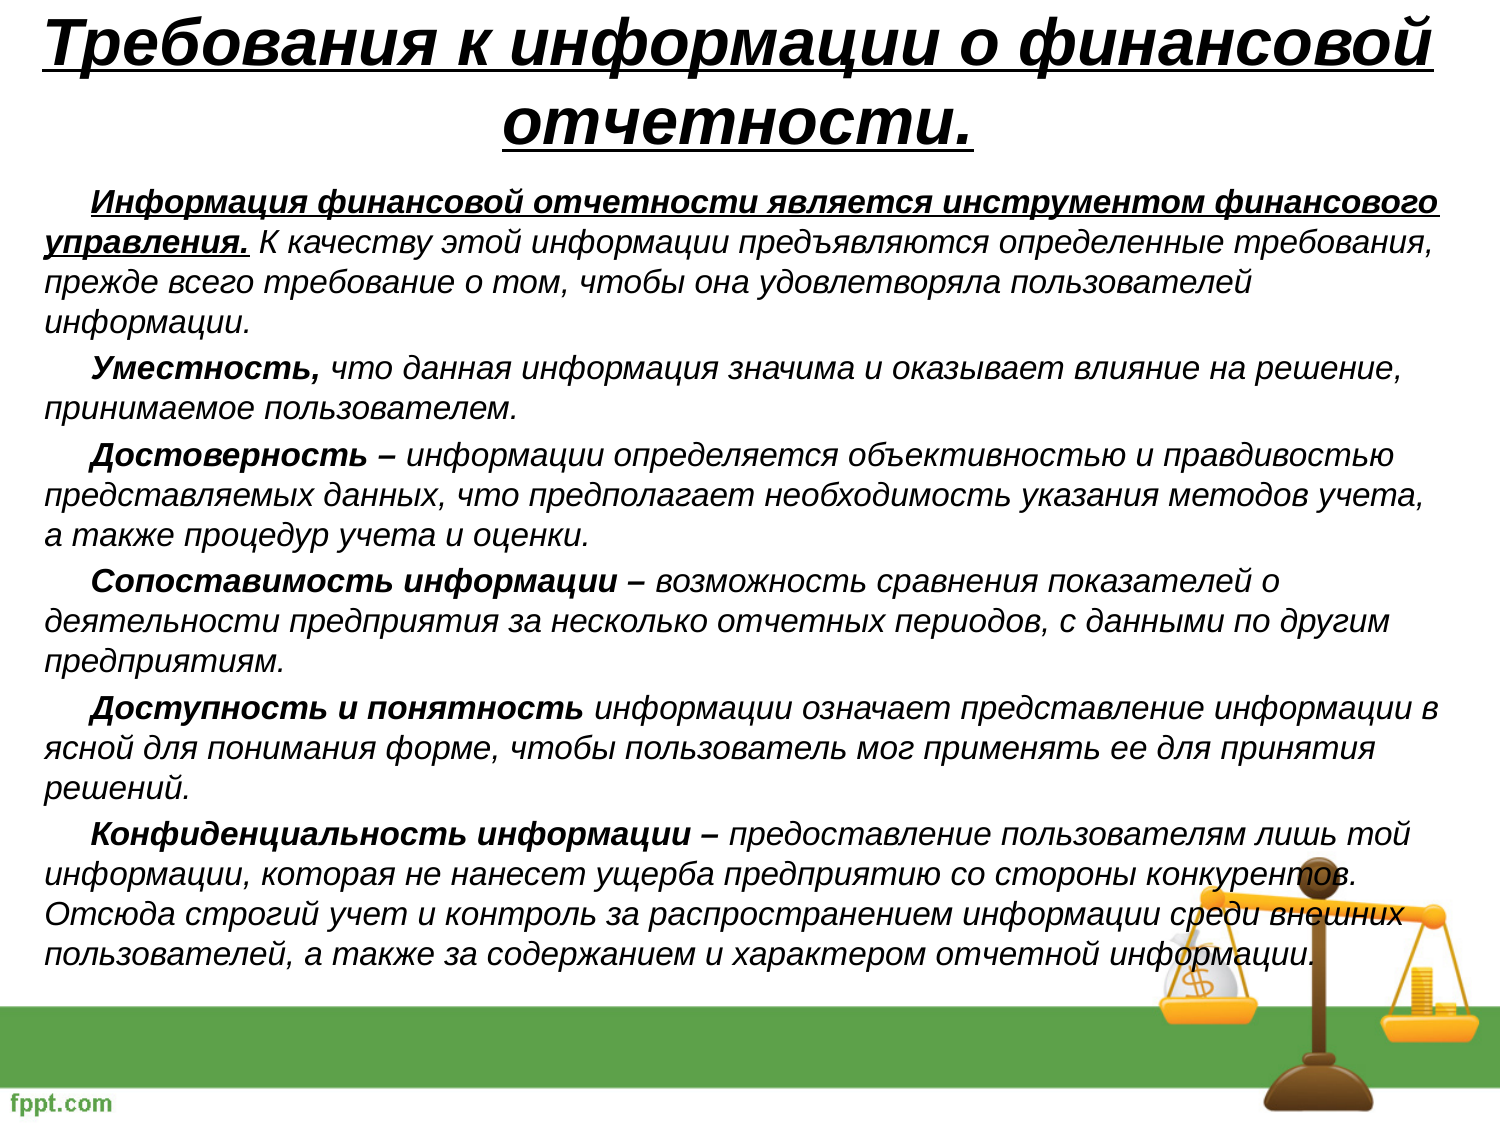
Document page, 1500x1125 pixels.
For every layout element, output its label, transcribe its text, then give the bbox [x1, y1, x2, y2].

list Информация финансовой отчетности является инструментом финансового управления. К качеству этой информации предъявляются определенные требования, прежде всего требование о том, чтобы она удовлетворяла пользователей информации. Уместность, что данная информация значима и оказывает влияние на решение, принимаемое пользователем. Достоверность – информации определяется объективностью и правдивостью представляемых данных, что предполагает необходимость указания методов учета, а также процедур учета и оценки. Сопоставимость информации – возможность сравнения показателей о деятельности предприятия за несколько отчетных периодов, с данными по другим предприятиям. Доступность и понятность информации означает представление информации в ясной для понимания форме, чтобы пользователь мог применять ее для принятия решений. Конфиденциальность информации – предоставление пользователям лишь той информации, которая не нанесет ущерба предприятию со стороны конкурентов. Отсюда строгий учет и контроль за распространением информации среди внешних пользователей, а также за содержанием и характером отчетной информации. [29, 172, 1459, 1005]
title Требования к информации о финансовой отчетности. [17, 66, 1459, 171]
picture [0, 0, 1500, 1125]
